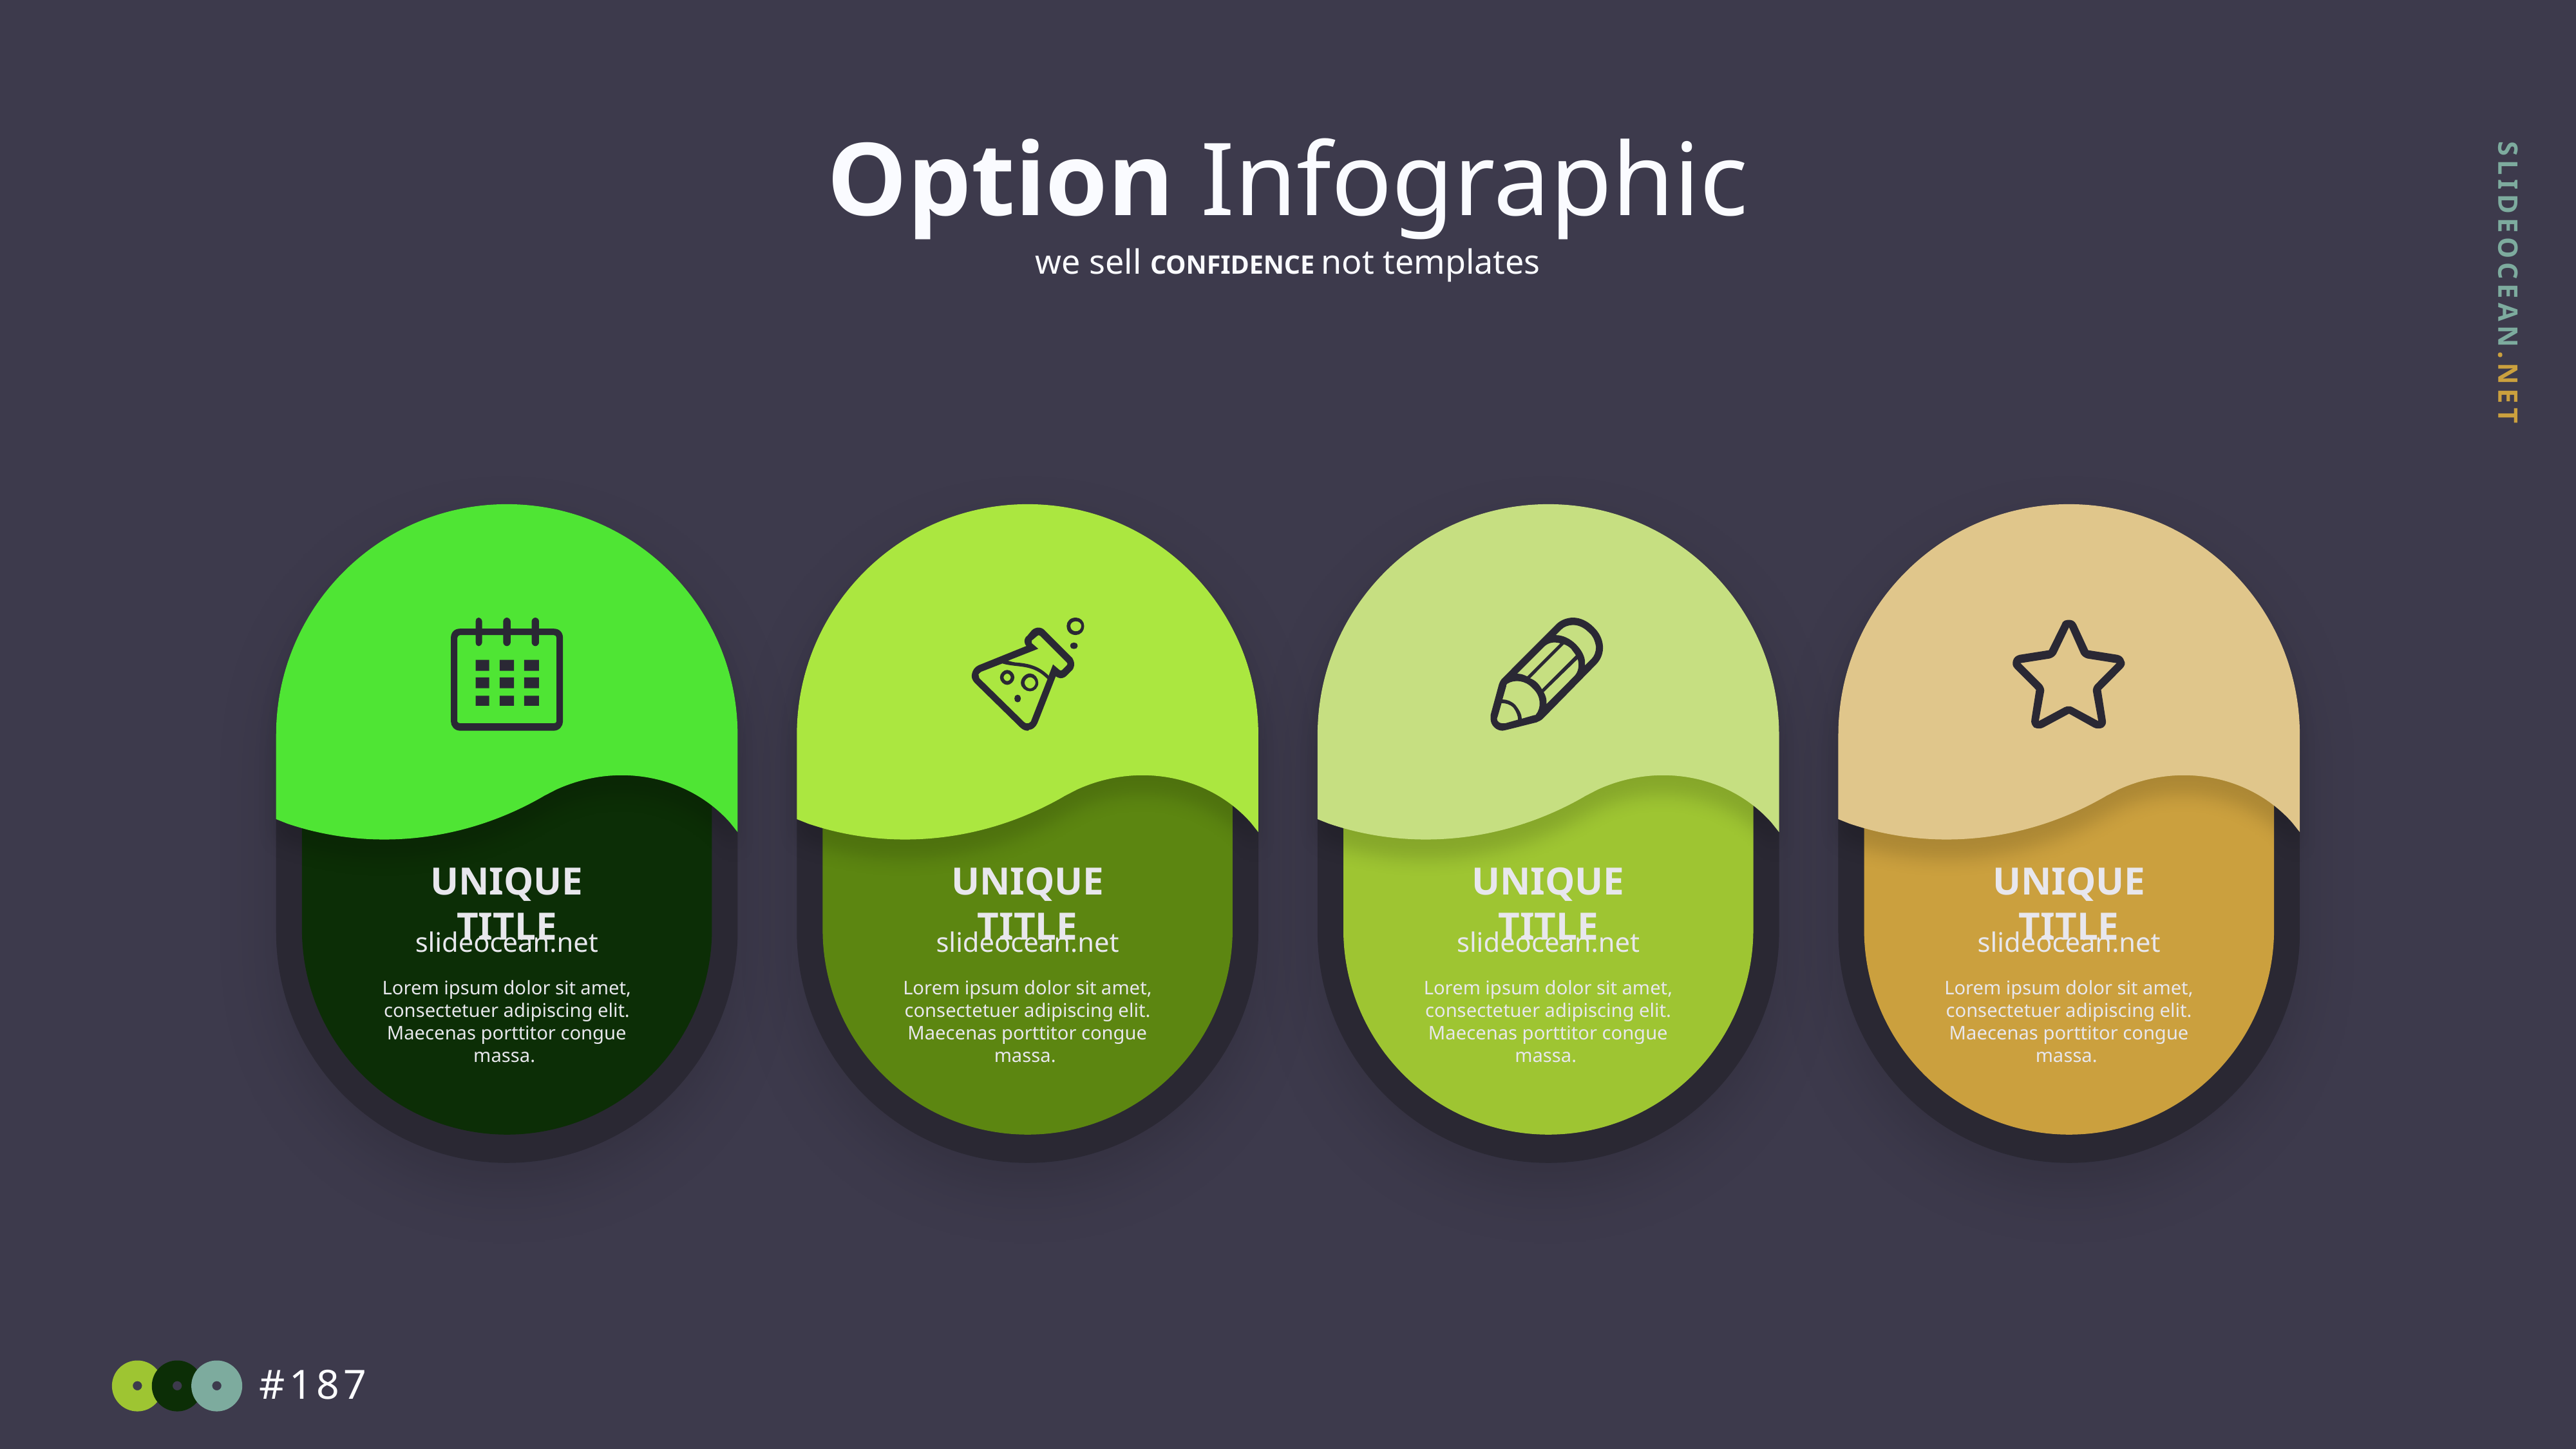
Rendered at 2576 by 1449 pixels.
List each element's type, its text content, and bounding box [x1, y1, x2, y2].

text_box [1411, 874, 1685, 1072]
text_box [1932, 874, 2206, 1072]
text_box we sell CONFIDENCE not templates [1026, 241, 1550, 285]
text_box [891, 874, 1164, 1072]
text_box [276, 504, 738, 1164]
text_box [1317, 504, 1780, 1164]
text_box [450, 617, 564, 732]
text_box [971, 617, 1084, 732]
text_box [370, 874, 644, 1072]
text_box #187 [259, 1359, 411, 1408]
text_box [796, 504, 1259, 1164]
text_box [1837, 504, 2300, 1164]
text_box Option Infographic [818, 110, 1758, 241]
